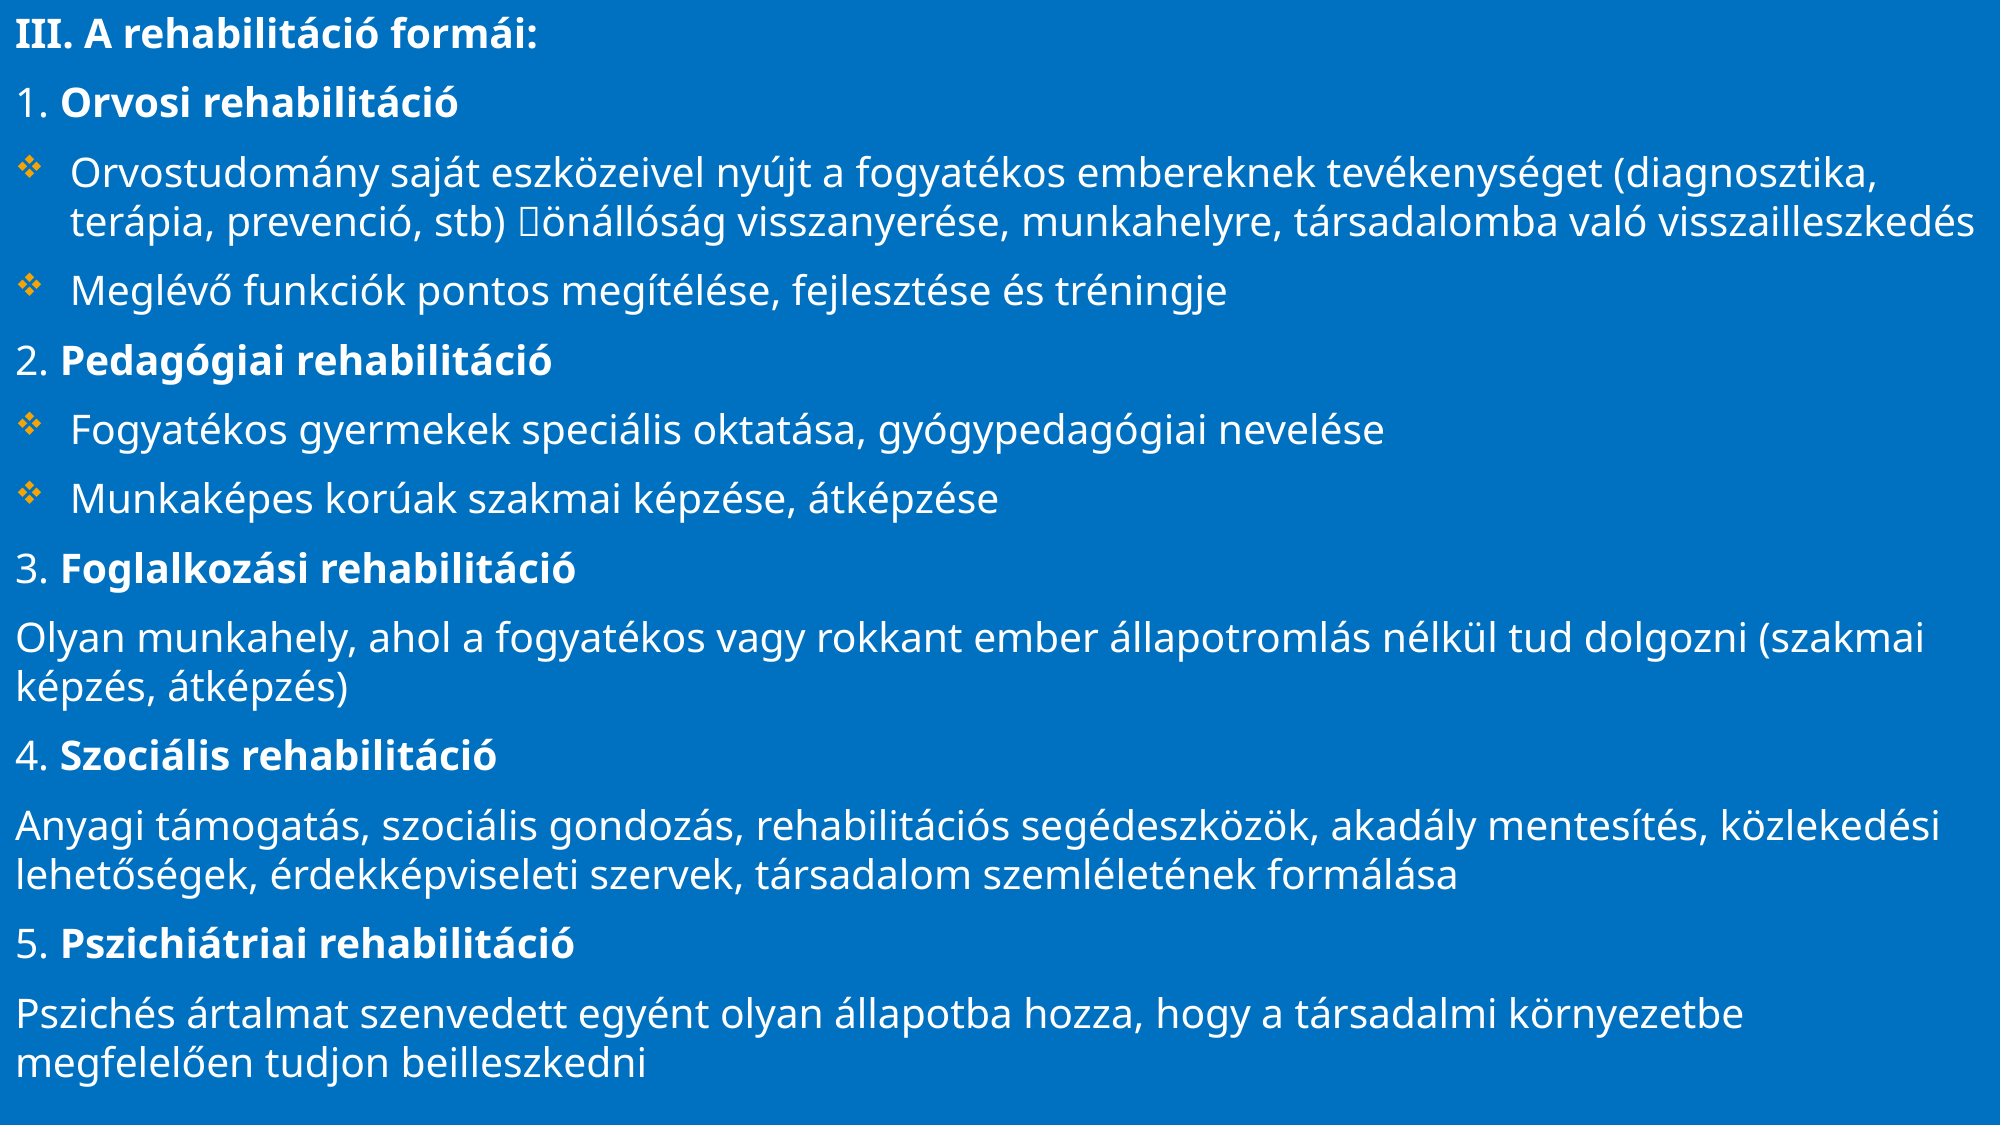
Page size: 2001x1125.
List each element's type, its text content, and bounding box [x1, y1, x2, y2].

list III. A rehabilitáció formái: 1. Orvosi rehabilitáció Orvostudomány saját eszközeivel nyújt a fogyatékos embereknek tevékenységet (diagnosztika, terápia, prevenció, stb) önállóság visszanyerése, munkahelyre, társadalomba való visszailleszkedés Meglévő funkciók pontos megítélése, fejlesztése és tréningje 2. Pedagógiai rehabilitáció Fogyatékos gyermekek speciális oktatása, gyógypedagógiai nevelése Munkaképes korúak szakmai képzése, átképzése 3. Foglalkozási rehabilitáció Olyan munkahely, ahol a fogyatékos vagy rokkant ember állapotromlás nélkül tud dolgozni (szakmai képzés, átképzés) 4. Szociális rehabilitáció Anyagi támogatás, szociális gondozás, rehabilitációs segédeszközök, akadály mentesítés, közlekedési lehetőségek, érdekképviseleti szervek, társadalom szemléletének formálása 5. Pszichiátriai rehabilitáció Pszichés ártalmat szenvedett egyént olyan állapotba hozza, hogy a társadalmi környezetbe megfelelően tudjon beilleszkedni [0, 0, 2000, 1125]
